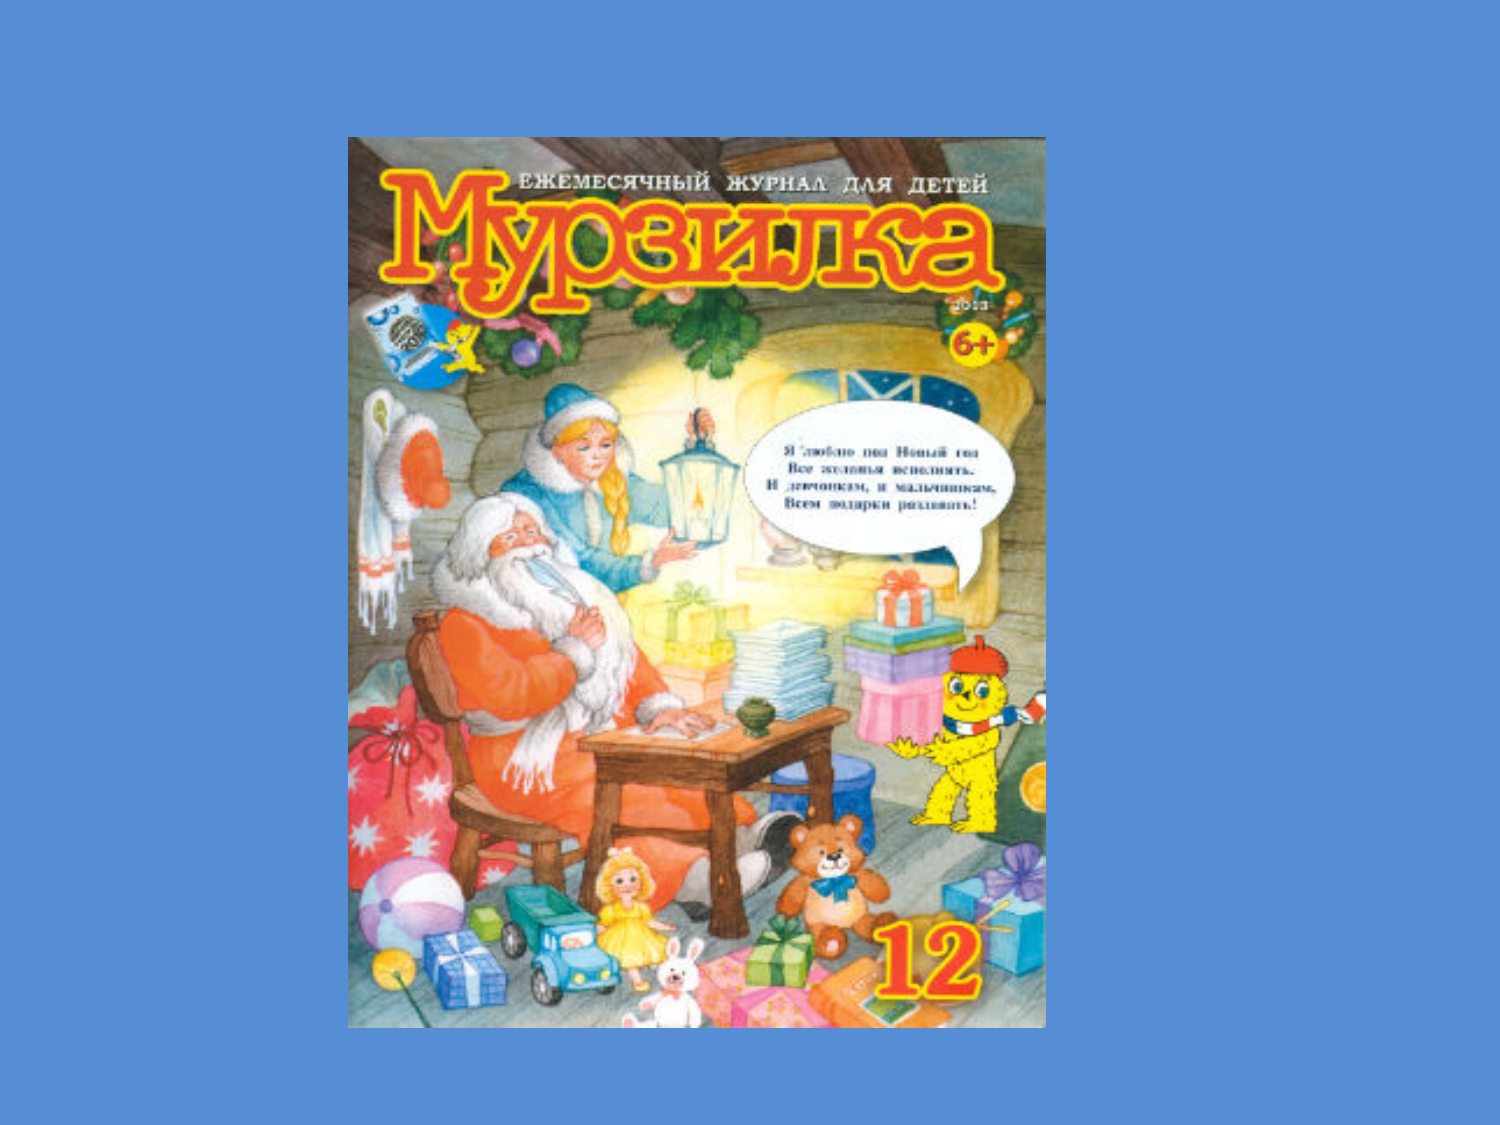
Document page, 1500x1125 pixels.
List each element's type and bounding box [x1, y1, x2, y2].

picture [348, 136, 1046, 1028]
